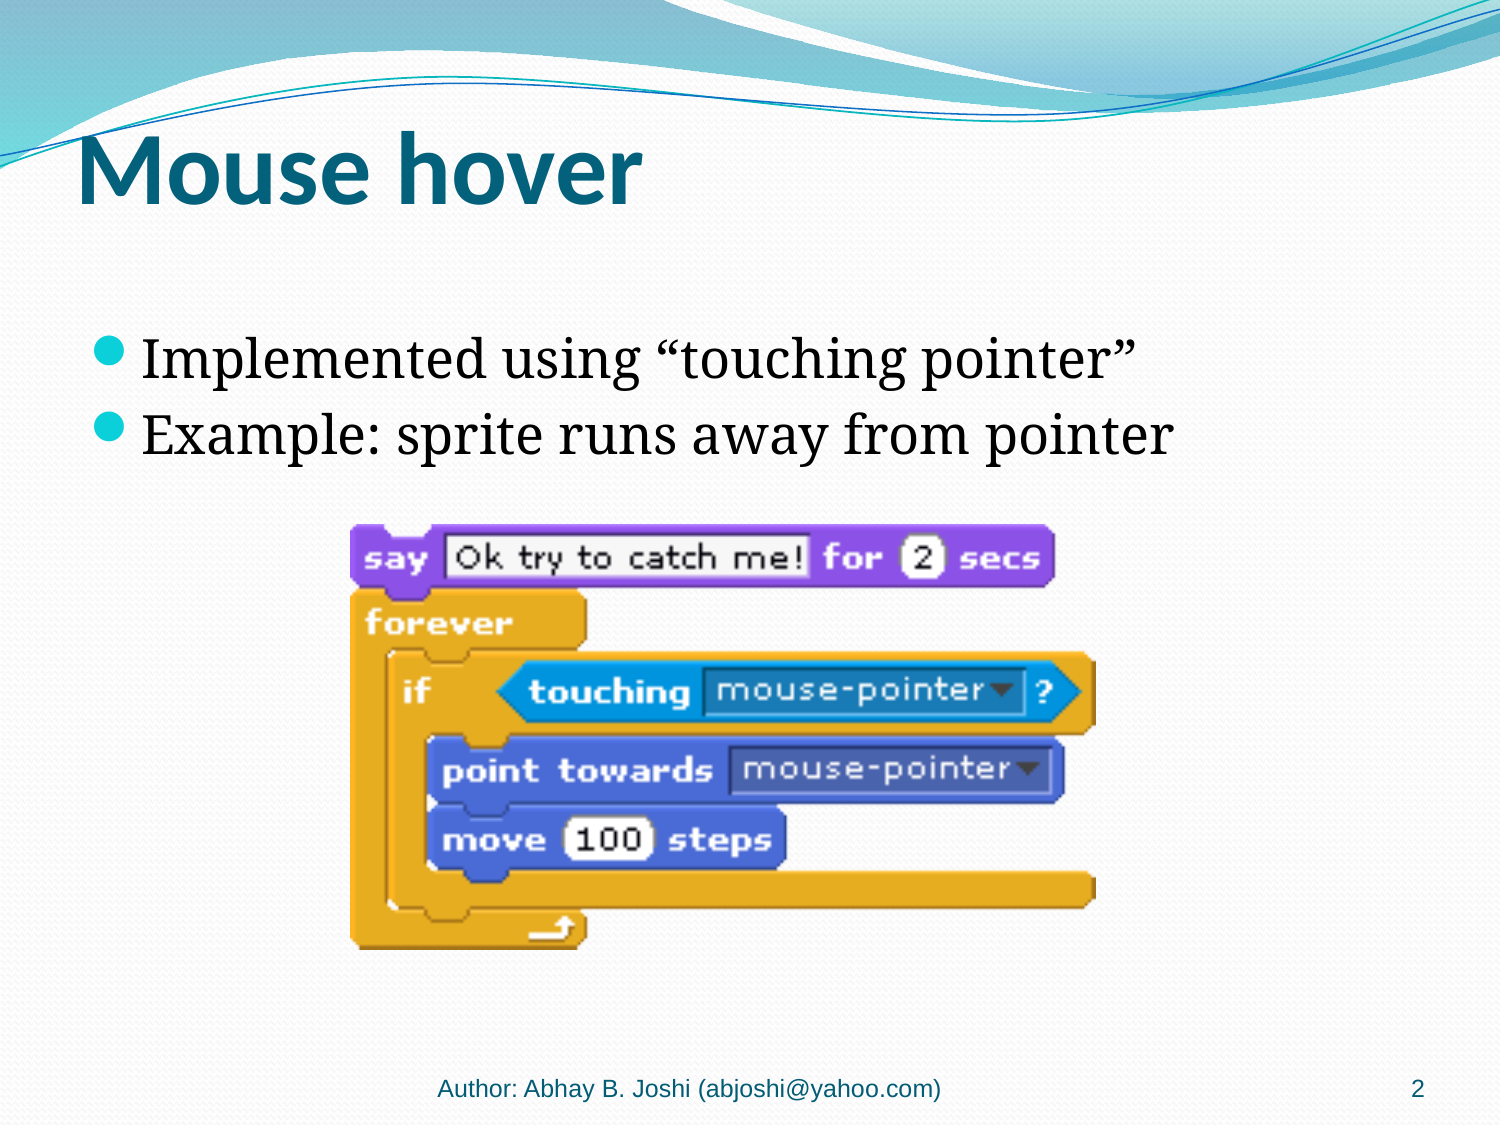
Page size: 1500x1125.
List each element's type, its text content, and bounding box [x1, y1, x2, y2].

slide_number 2 [1299, 1042, 1425, 1103]
list Implemented using “touching pointer” Example: sprite runs away from pointer [75, 317, 1425, 1038]
footer Author: Abhay B. Joshi (abjoshi@yahoo.com) [437, 1042, 988, 1103]
picture [349, 524, 1096, 951]
title Mouse hover [75, 37, 1425, 225]
